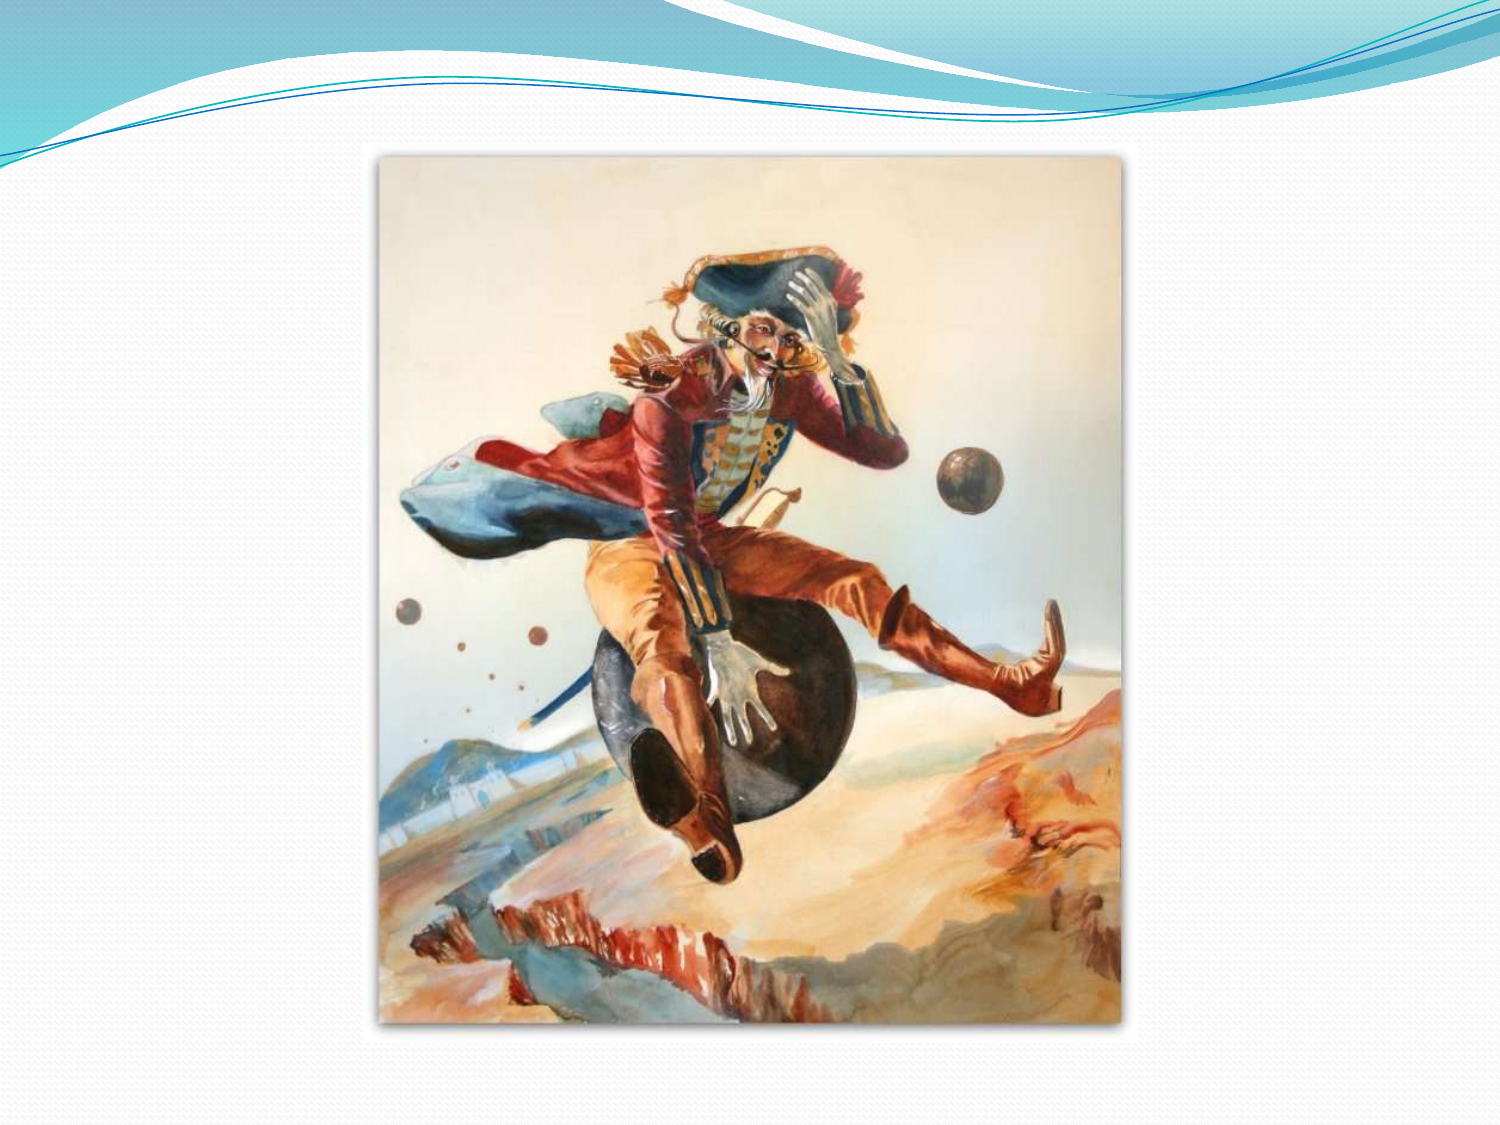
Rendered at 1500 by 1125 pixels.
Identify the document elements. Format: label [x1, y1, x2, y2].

picture [362, 143, 1138, 1044]
